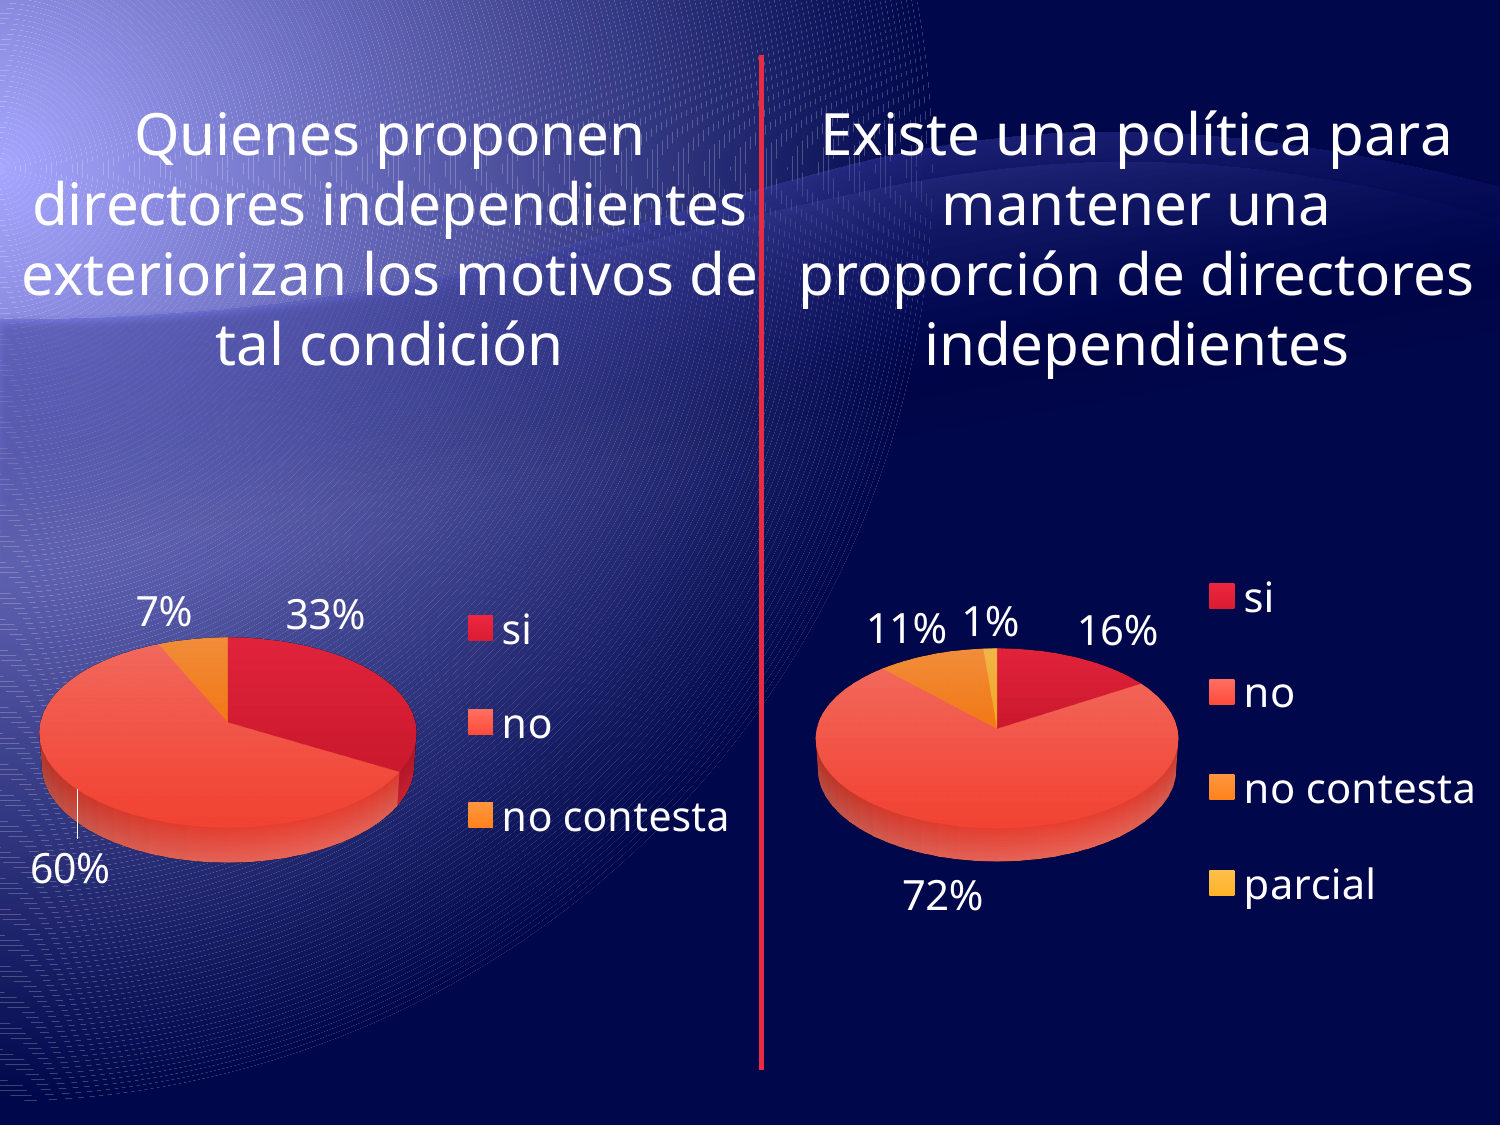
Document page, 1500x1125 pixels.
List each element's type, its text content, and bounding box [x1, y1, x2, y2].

text_box Quienes proponen directores independientes exteriorizan los motivos de tal condición [0, 89, 755, 385]
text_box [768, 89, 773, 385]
chart [773, 432, 1500, 1048]
text_box Existe una política para mantener una proporción de directores independientes [773, 89, 1500, 385]
chart [0, 408, 751, 1036]
